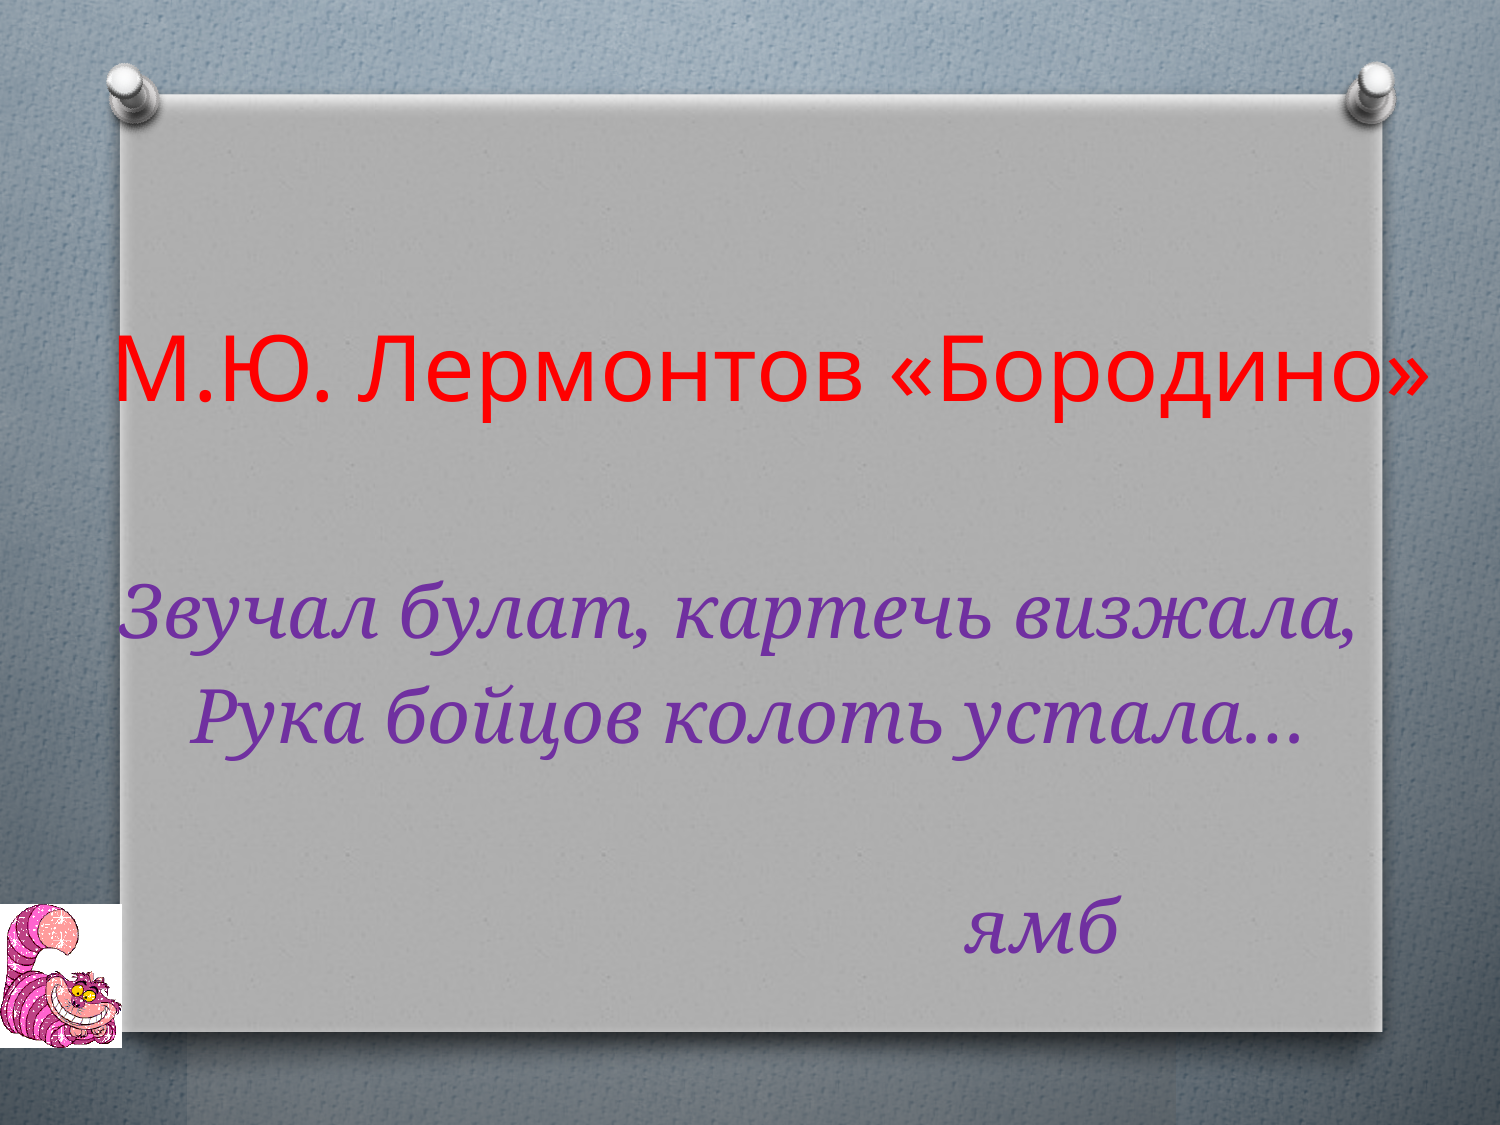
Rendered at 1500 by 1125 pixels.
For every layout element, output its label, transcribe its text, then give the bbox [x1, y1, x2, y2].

picture [0, 904, 123, 1049]
list М.Ю. Лермонтов «Бородино» Звучал булат, картечь визжала, Рука бойцов колоть устала… ямб [0, 302, 1500, 988]
picture [75, 29, 198, 153]
picture [1317, 35, 1439, 156]
